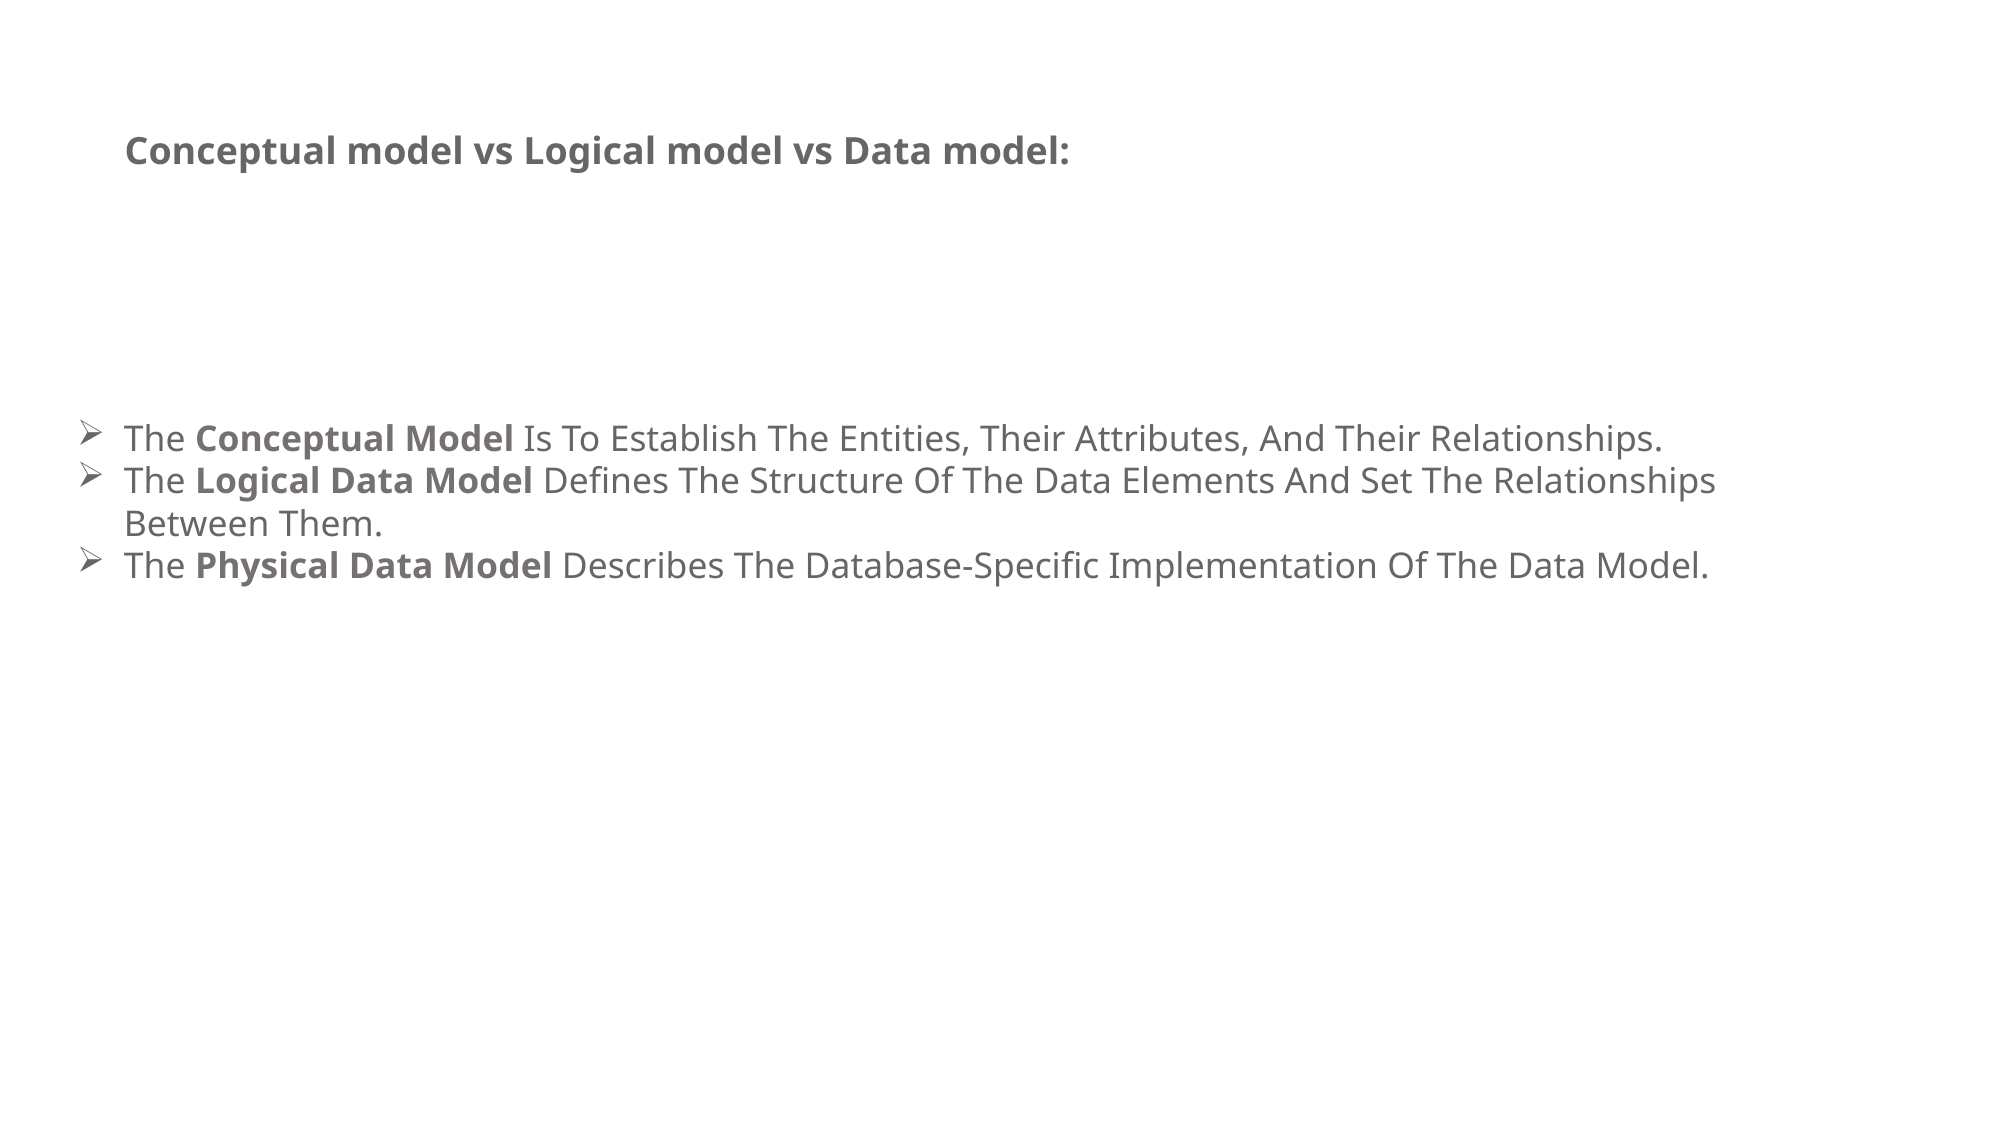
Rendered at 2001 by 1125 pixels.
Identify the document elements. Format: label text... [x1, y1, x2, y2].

text_box Conceptual model vs Logical model vs Data model: [109, 124, 1760, 180]
text_box [145, 113, 1871, 332]
text_box The Conceptual Model Is To Establish The Entities, Their Attributes, And Their Relationships. The Logical Data Model Defines The Structure Of The Data Elements And Set The Relationships Between Them. The Physical Data Model Describes The Database-Specific Implementation Of The Data Model. [62, 408, 1791, 594]
